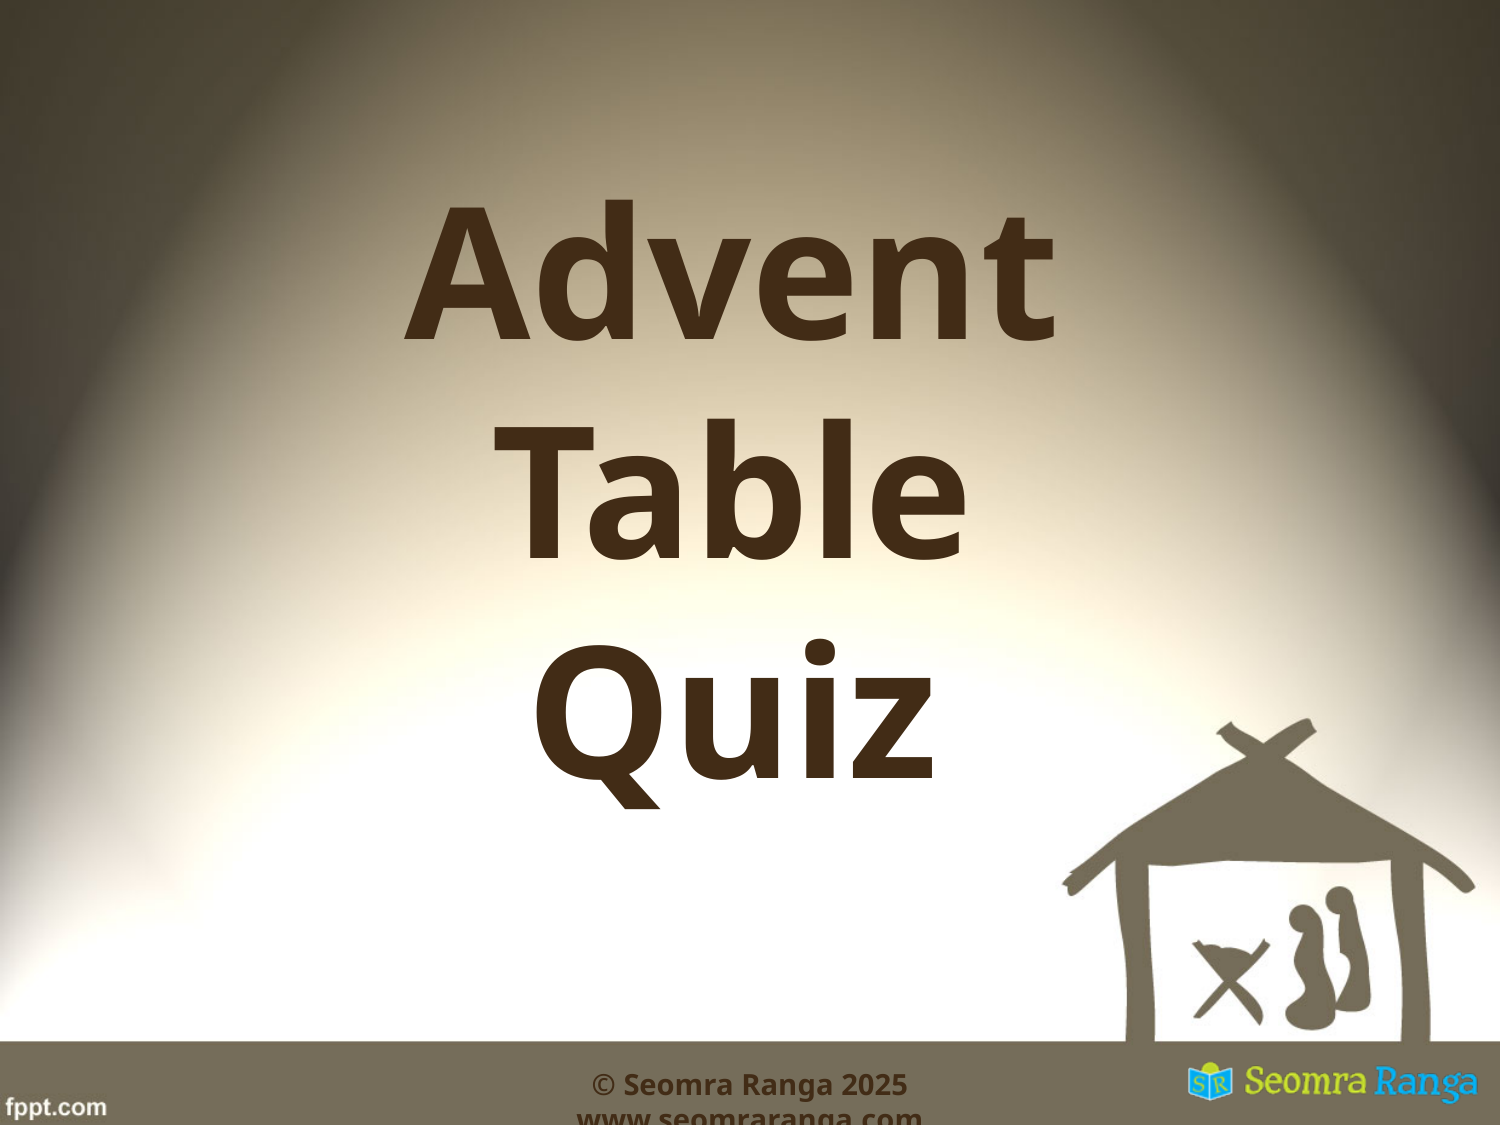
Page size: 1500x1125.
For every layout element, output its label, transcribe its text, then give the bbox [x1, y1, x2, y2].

text_box © Seomra Ranga 2025 www.seomraranga.com [401, 1058, 1099, 1125]
picture [0, 0, 1500, 1125]
title Advent Table Quiz [289, 184, 1176, 787]
